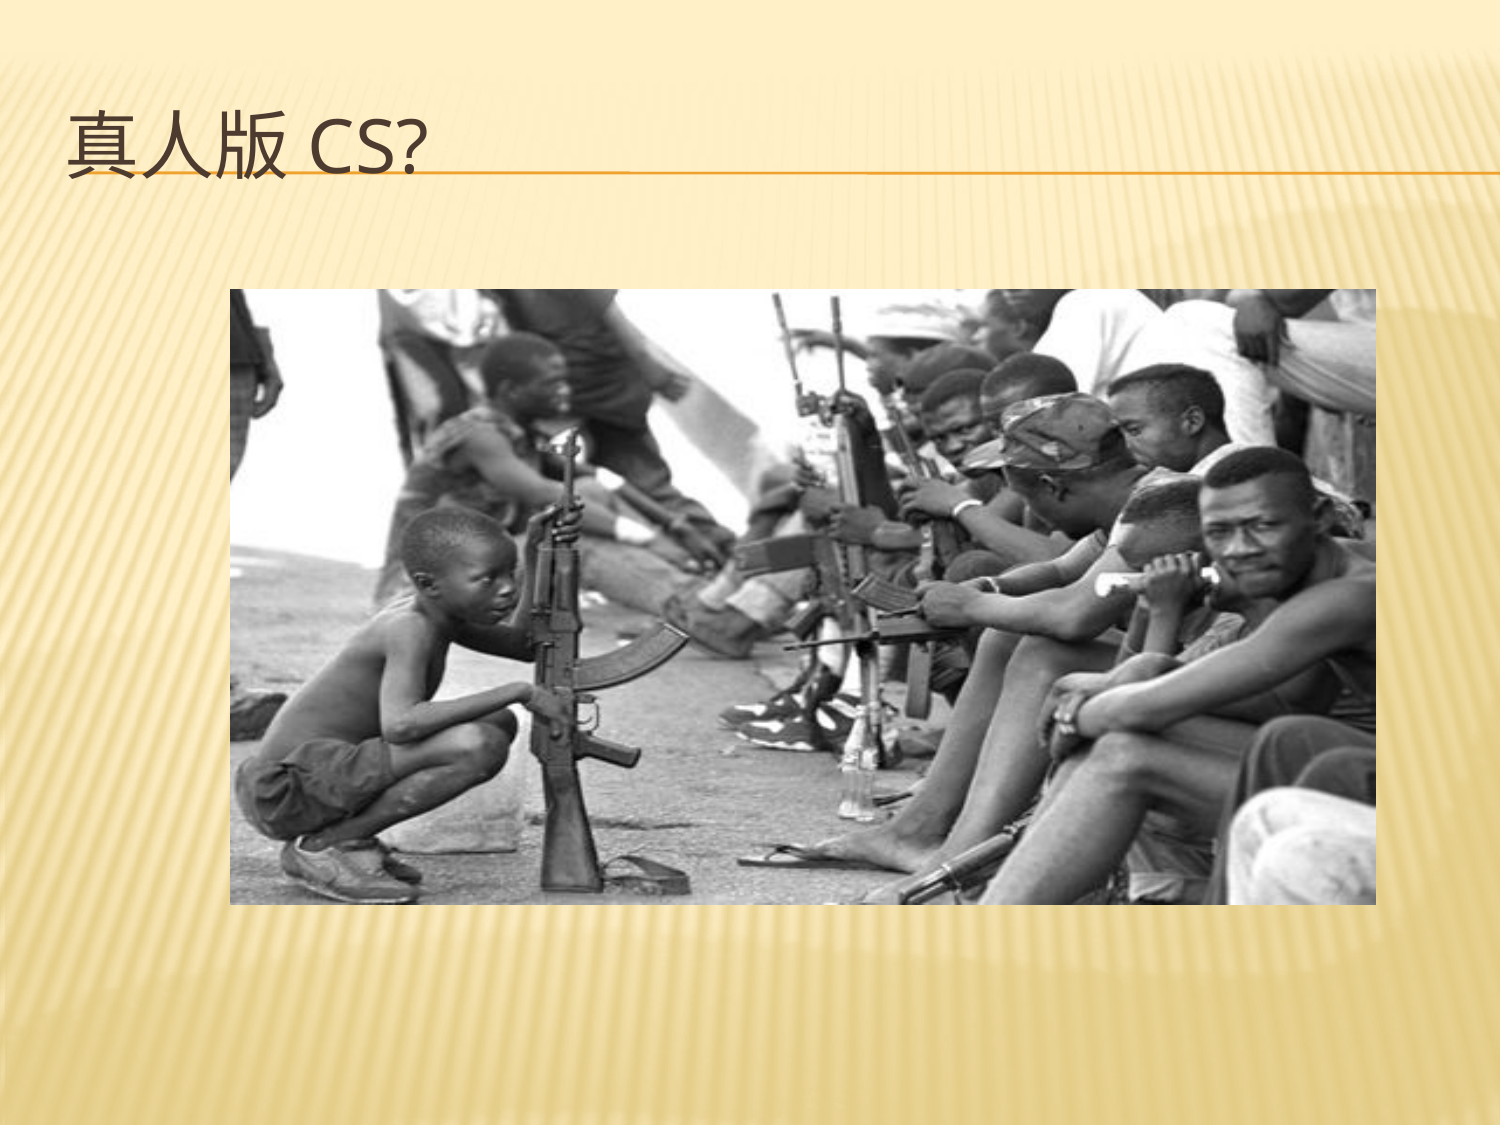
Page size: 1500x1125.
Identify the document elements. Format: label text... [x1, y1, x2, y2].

title 真人版CS? [50, 75, 1475, 213]
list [229, 288, 1377, 906]
